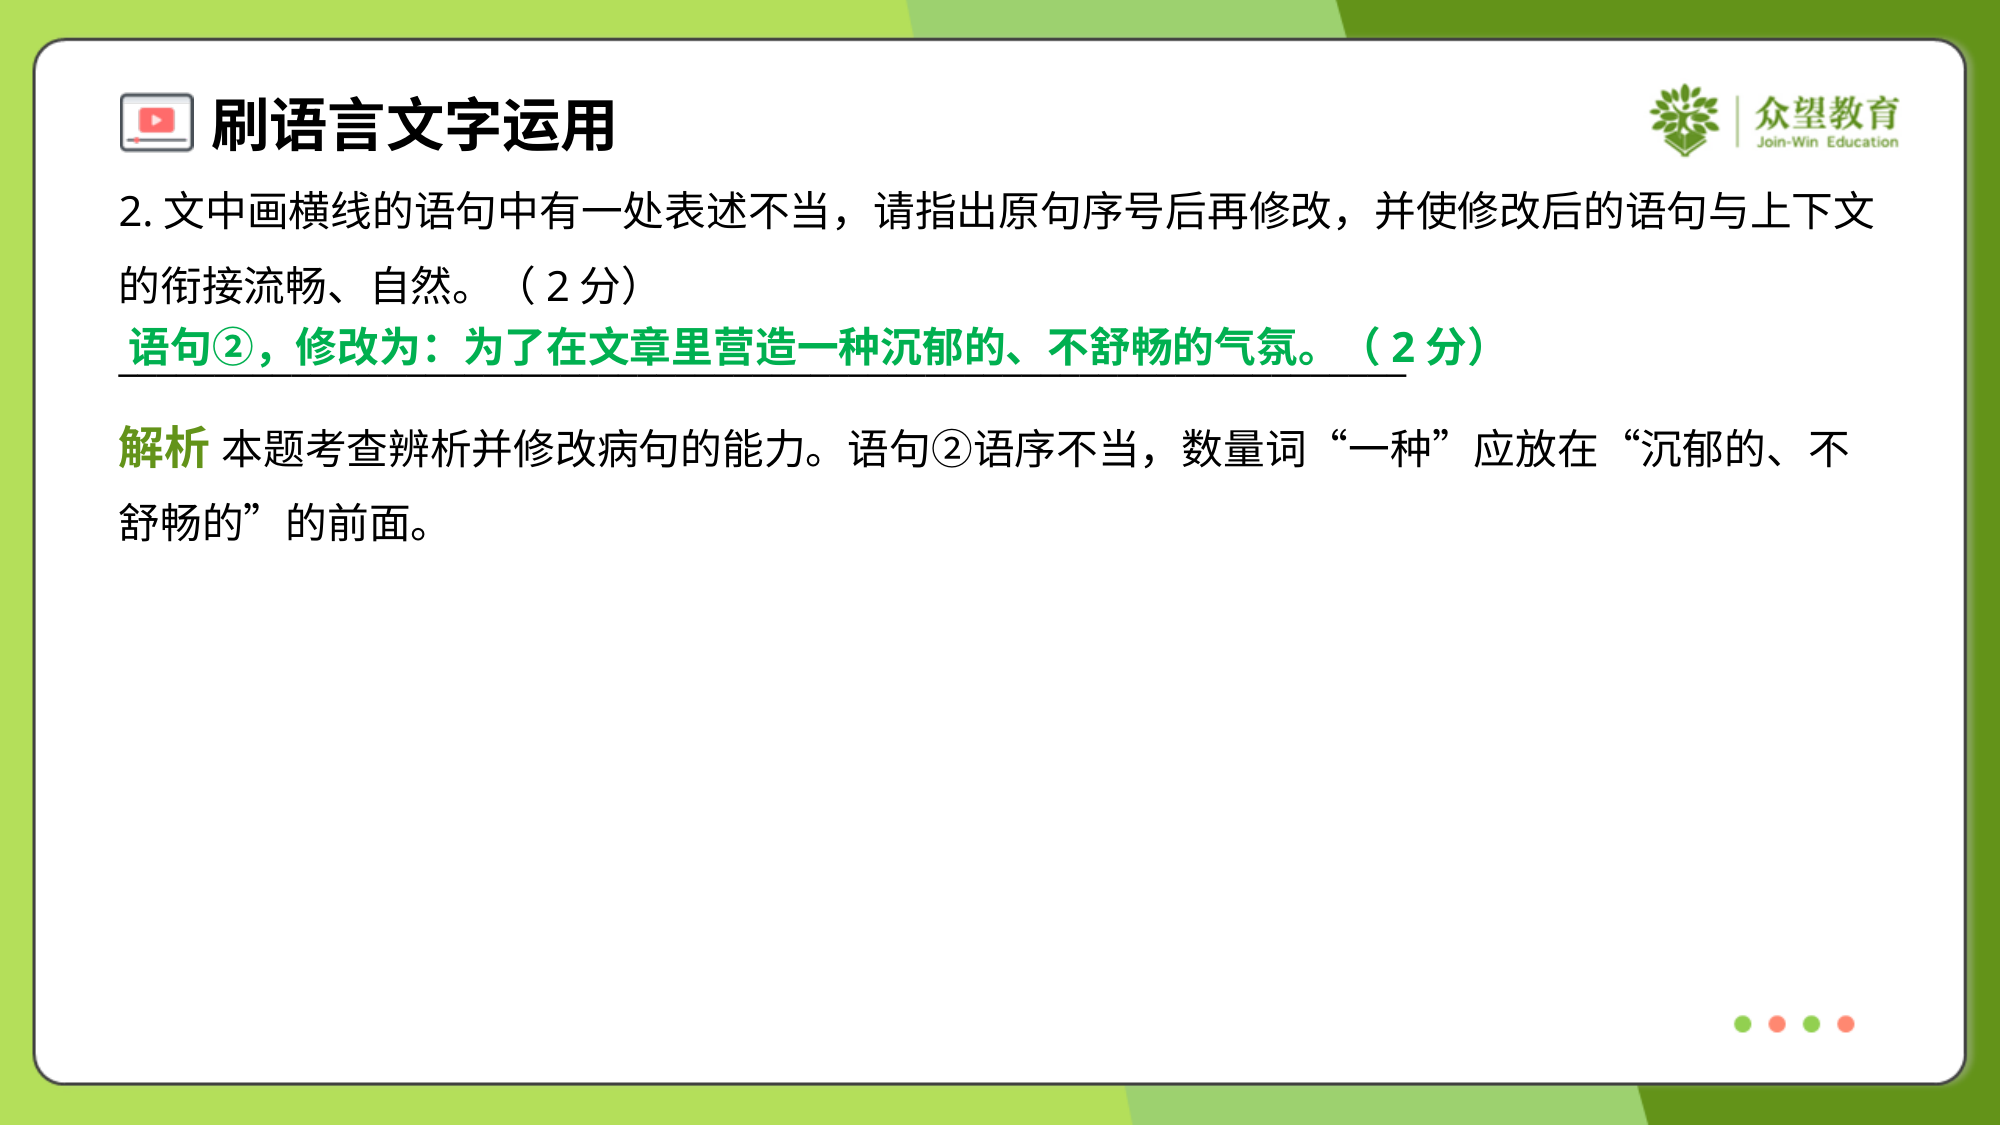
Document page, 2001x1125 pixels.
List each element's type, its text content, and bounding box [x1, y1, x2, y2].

text_box 语句②，修改为：为了在文章里营造一种沉郁的、不舒畅的气氛。（2分） [124, 299, 1514, 364]
text_box 2.文中画横线的语句中有一处表述不当，请指出原句序号后再修改，并使修改后的语句与上下文 的衔接流畅、自然。（2分） ___________________________________________________________________ [118, 159, 1883, 373]
text_box 解析 本题考查辨析并修改病句的能力。语句②语序不当，数量词“一种”应放在“沉郁的、不 舒畅的”的前面。 [118, 390, 1883, 540]
picture [0, 0, 2000, 1125]
